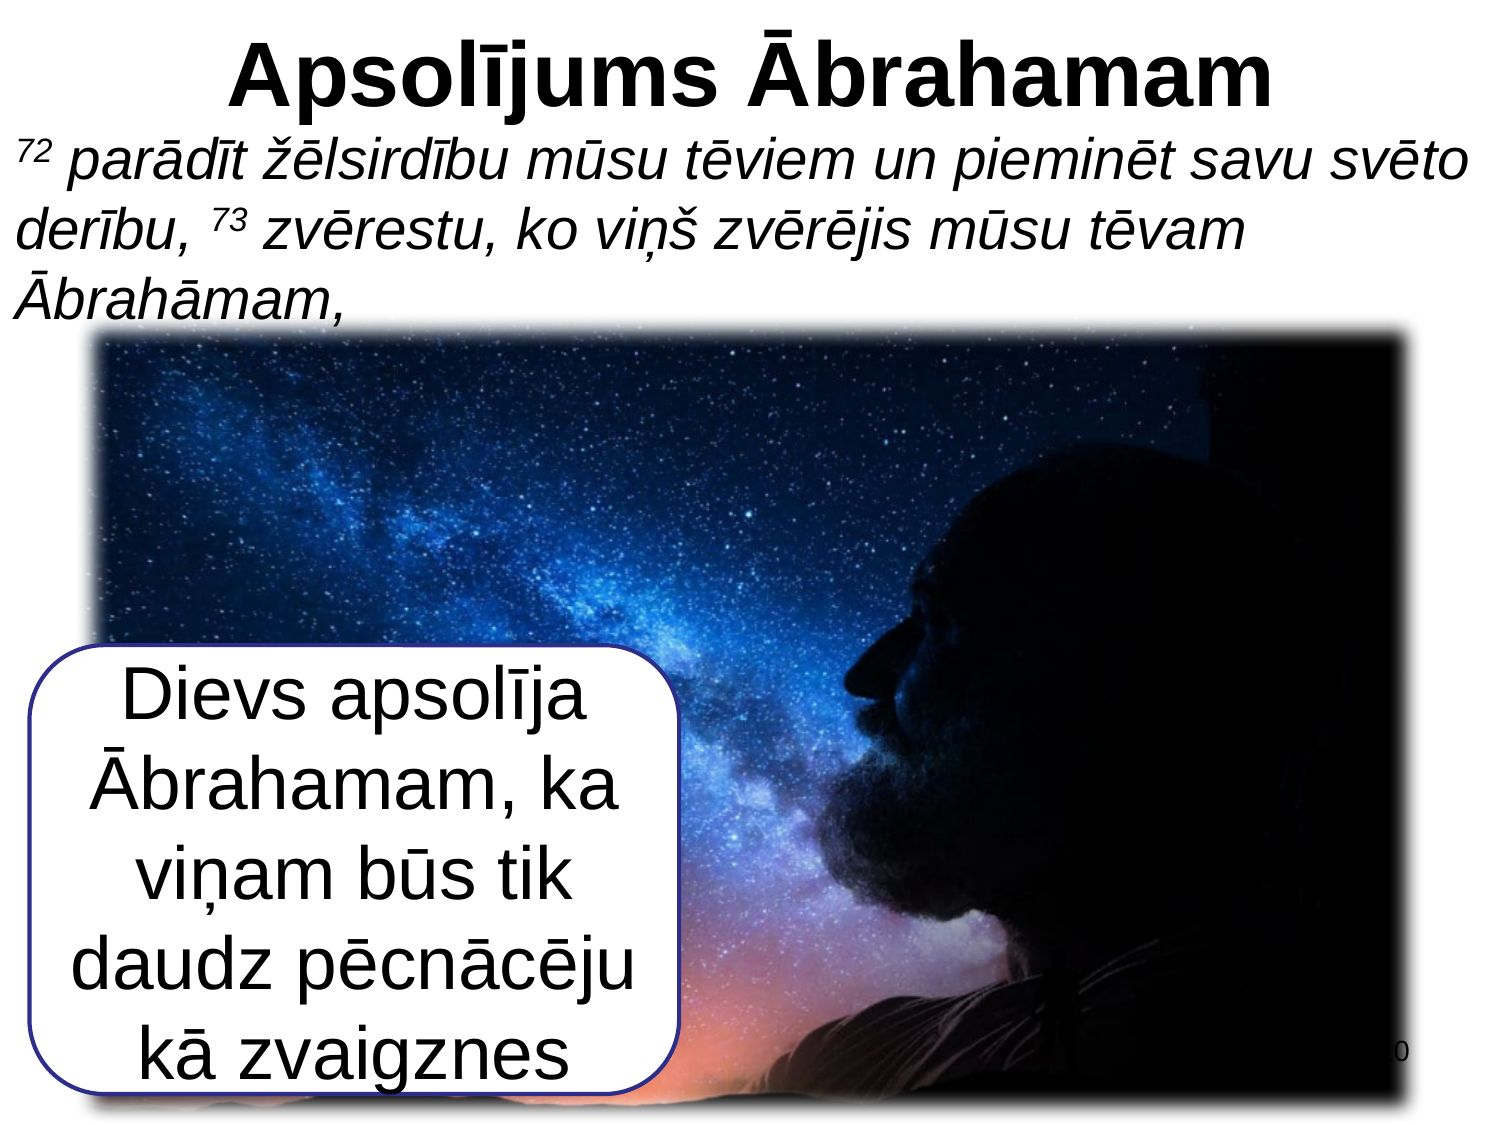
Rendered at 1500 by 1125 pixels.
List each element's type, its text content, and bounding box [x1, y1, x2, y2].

text_box Dievs apsolīja Ābrahamam, ka viņam būs tik daudz pēcnācēju kā zvaigznes [27, 650, 71, 1089]
title Apsolījums Ābrahamam [76, 0, 1427, 140]
list 72 parādīt žēlsirdību mūsu tēviem un pieminēt savu svēto derību, 73 zvērestu, ko viņš zvērējis mūsu tēvam Ābrahāmam, [0, 113, 1500, 292]
picture [76, 314, 1424, 1125]
